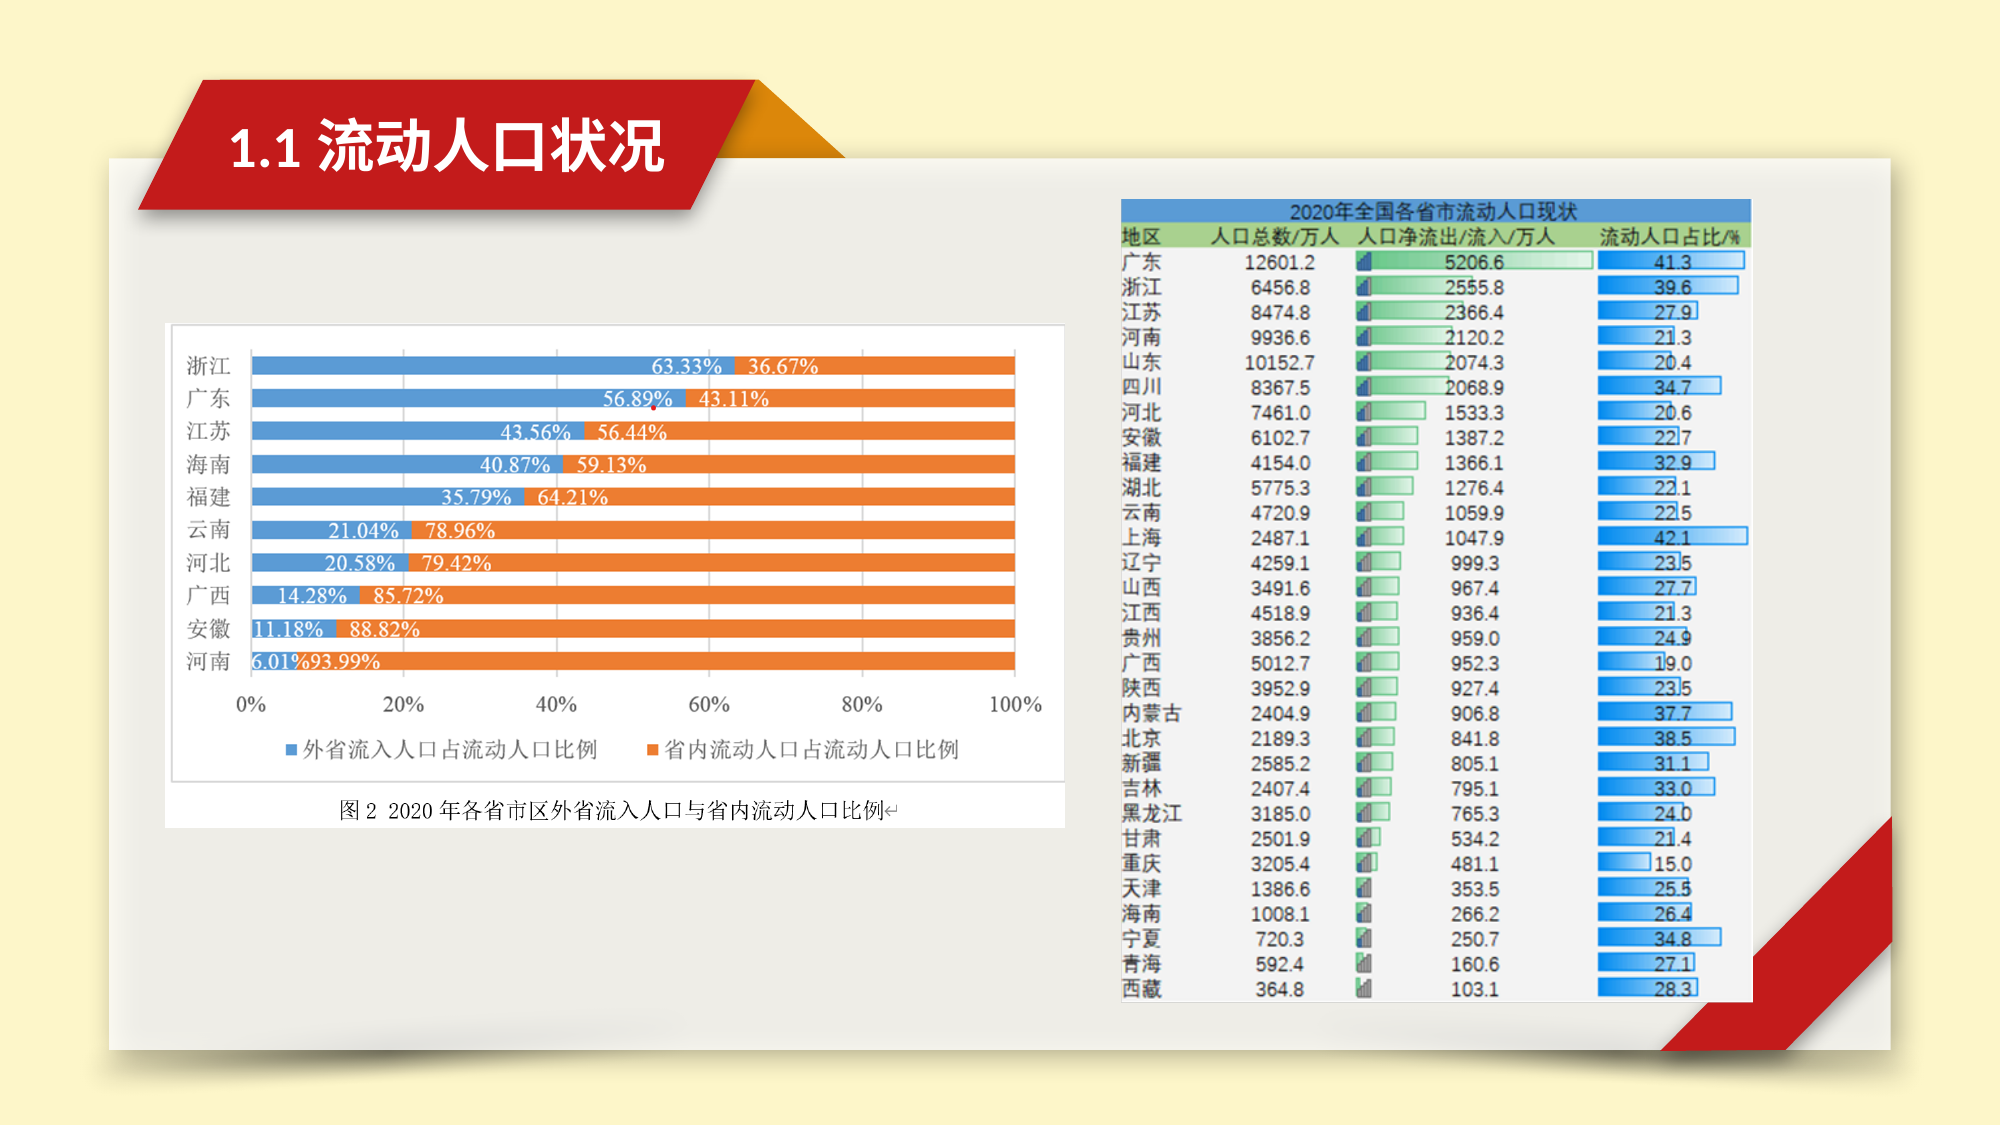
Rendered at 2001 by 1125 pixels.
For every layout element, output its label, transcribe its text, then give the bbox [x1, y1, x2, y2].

picture [165, 323, 1065, 828]
text_box 1.1流动人口状况 [212, 101, 681, 187]
picture [1120, 199, 1753, 1004]
text_box [1753, 747, 1890, 877]
